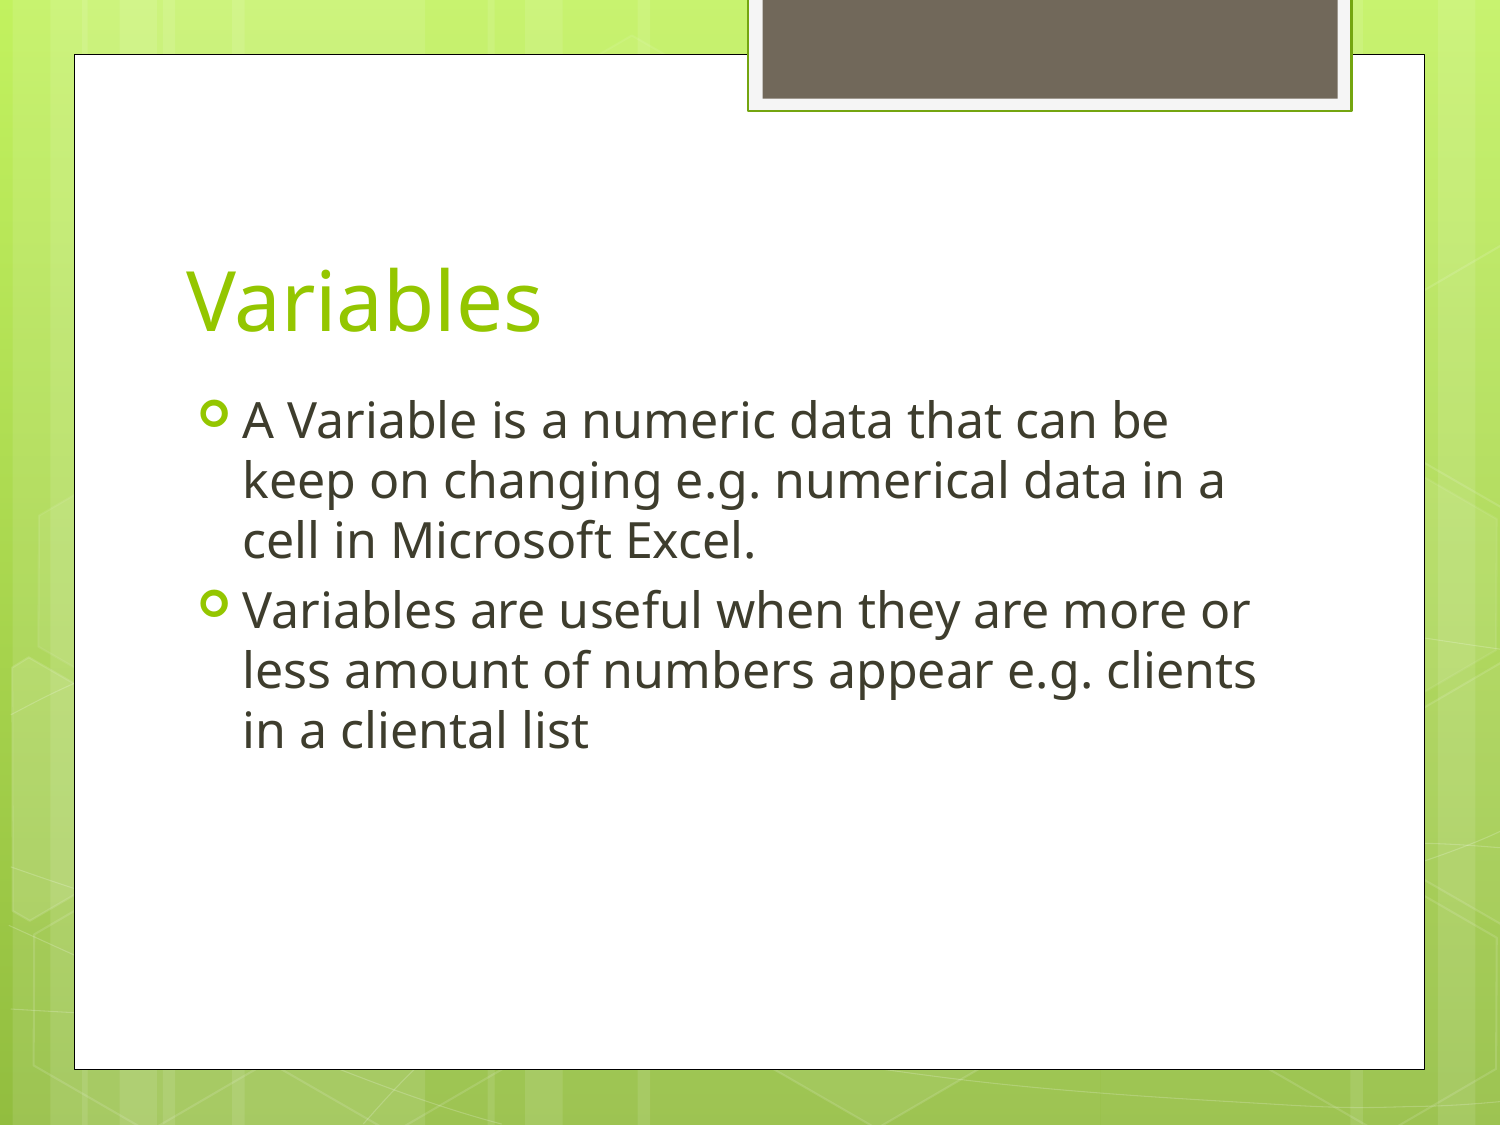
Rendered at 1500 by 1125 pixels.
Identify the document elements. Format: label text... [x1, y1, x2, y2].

list A Variable is a numeric data that can be keep on changing e.g. numerical data in a cell in Microsoft Excel. Variables are useful when they are more or less amount of numbers appear e.g. clients in a cliental list [171, 381, 1283, 957]
title Variables [171, 168, 1324, 357]
